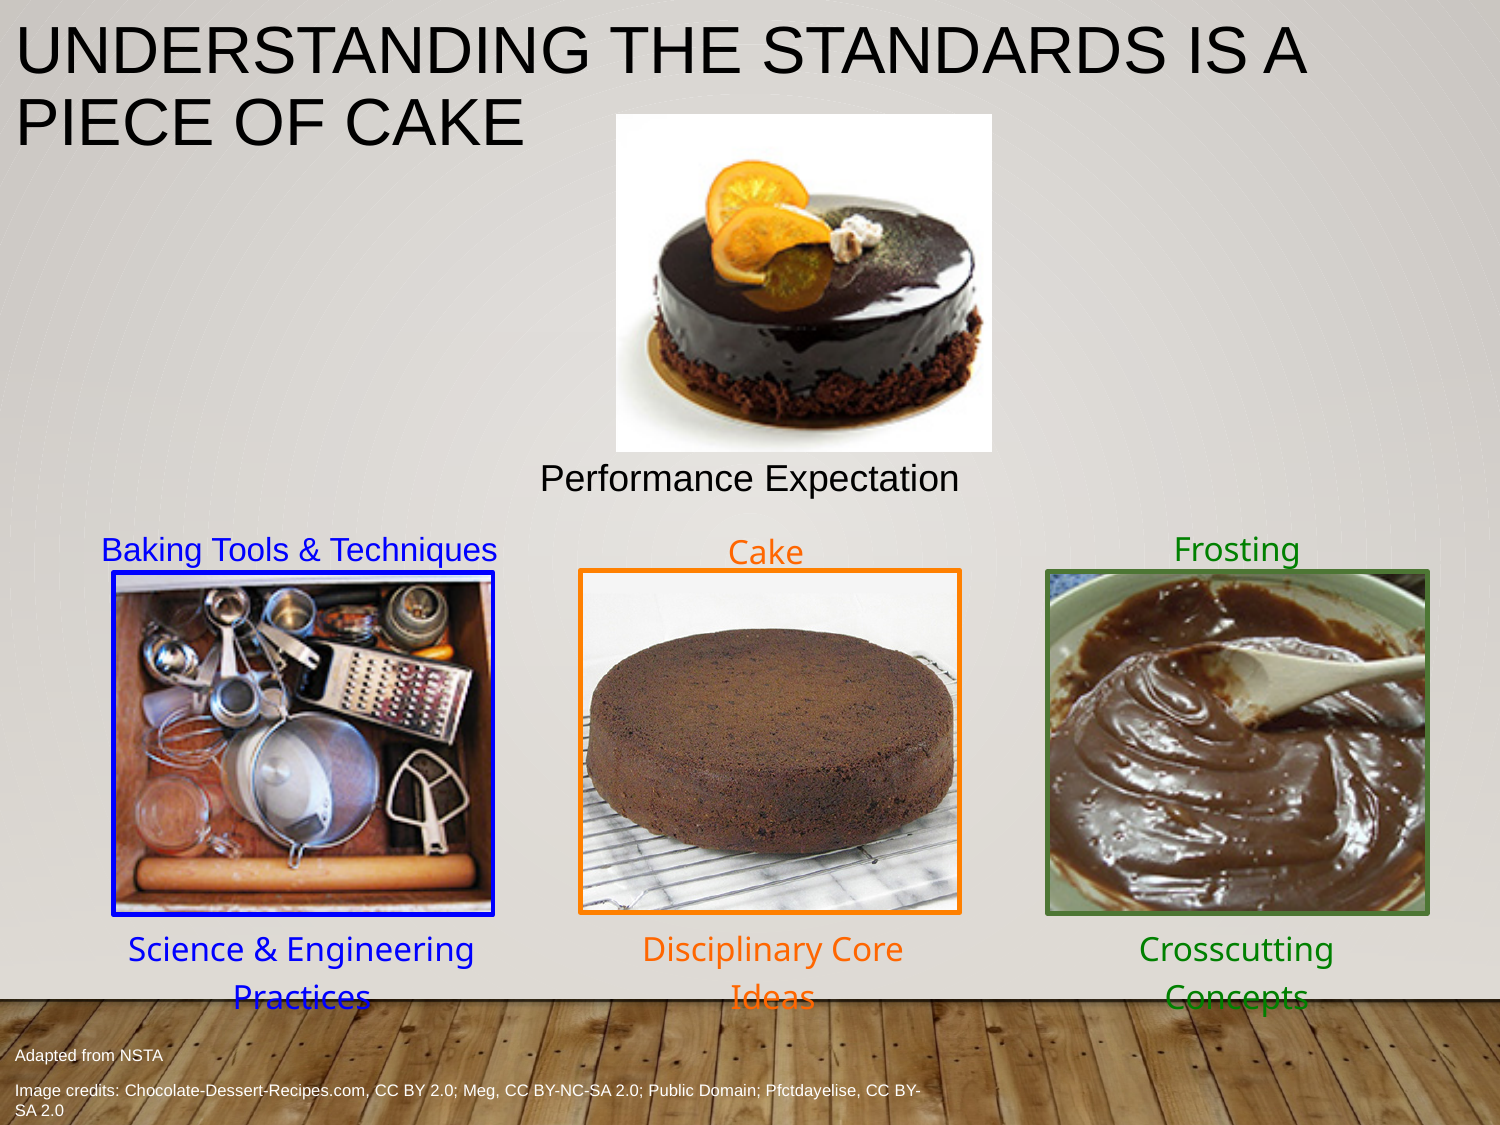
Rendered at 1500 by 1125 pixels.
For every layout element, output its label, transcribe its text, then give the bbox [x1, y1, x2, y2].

title Understanding the standards is a piece of cake [0, 8, 1450, 181]
list Science & Engineering Practices [87, 912, 517, 963]
text_box Image credits: Chocolate-Dessert-Recipes.com, CC BY 2.0; Meg, CC BY-NC-SA 2.0; Public Domain; Pfctdayelise, CC BY-SA 2.0 [0, 1072, 953, 1125]
picture [0, 999, 1500, 1125]
list Baking Tools & Techniques [62, 512, 538, 575]
picture [582, 572, 958, 911]
list Disciplinary Core Ideas [587, 915, 959, 963]
list Crosscutting Concepts [1050, 916, 1424, 963]
text_box Adapted from NSTA [0, 1037, 491, 1072]
picture [115, 574, 491, 913]
picture [1049, 573, 1426, 912]
list Performance Expectation [512, 437, 988, 496]
list Cake [578, 515, 954, 568]
list Frosting [1050, 512, 1425, 568]
picture [615, 113, 992, 452]
